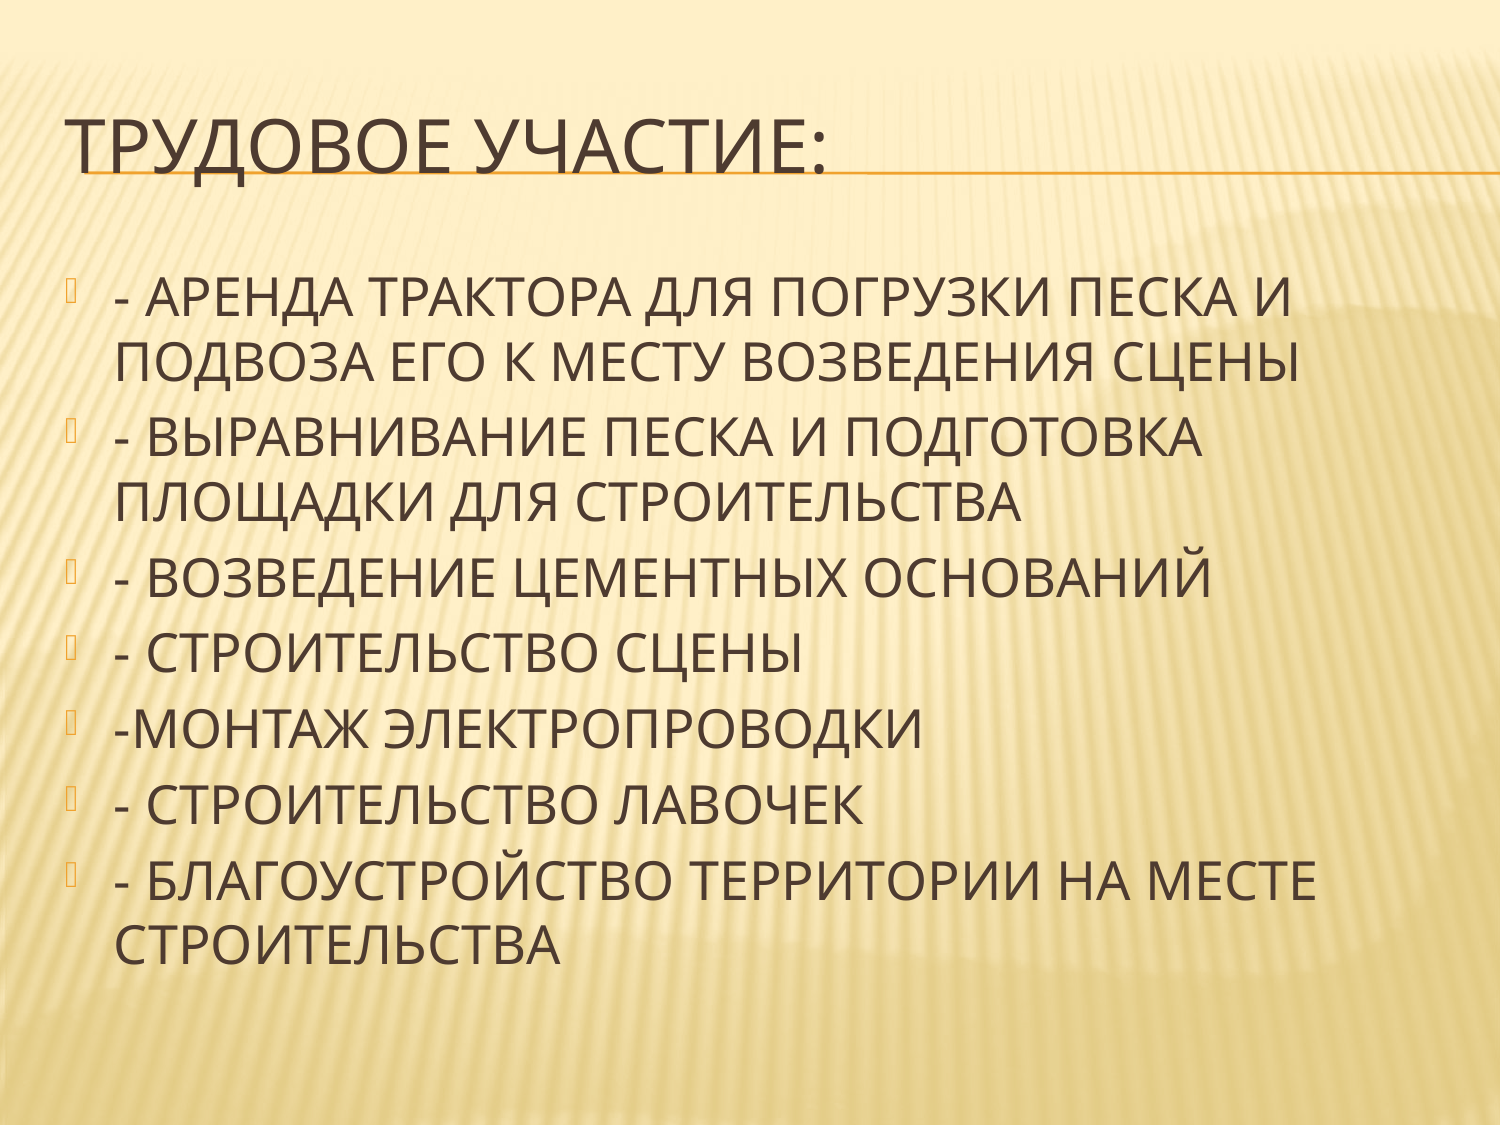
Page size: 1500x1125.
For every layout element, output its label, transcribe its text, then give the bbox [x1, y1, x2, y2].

list - АРЕНДА ТРАКТОРА ДЛЯ ПОГРУЗКИ ПЕСКА И ПОДВОЗА ЕГО К МЕСТУ ВОЗВЕДЕНИЯ СЦЕНЫ - ВЫРАВНИВАНИЕ ПЕСКА И ПОДГОТОВКА ПЛОЩАДКИ ДЛЯ СТРОИТЕЛЬСТВА - ВОЗВЕДЕНИЕ ЦЕМЕНТНЫХ ОСНОВАНИЙ - СТРОИТЕЛЬСТВО СЦЕНЫ -МОНТАЖ ЭЛЕКТРОПРОВОДКИ - СТРОИТЕЛЬСТВО ЛАВОЧЕК - БЛАГОУСТРОЙСТВО ТЕРРИТОРИИ НА МЕСТЕ СТРОИТЕЛЬСТВА [50, 254, 1475, 998]
title ТРУДОВОЕ УЧАСТИЕ: [50, 75, 1475, 213]
